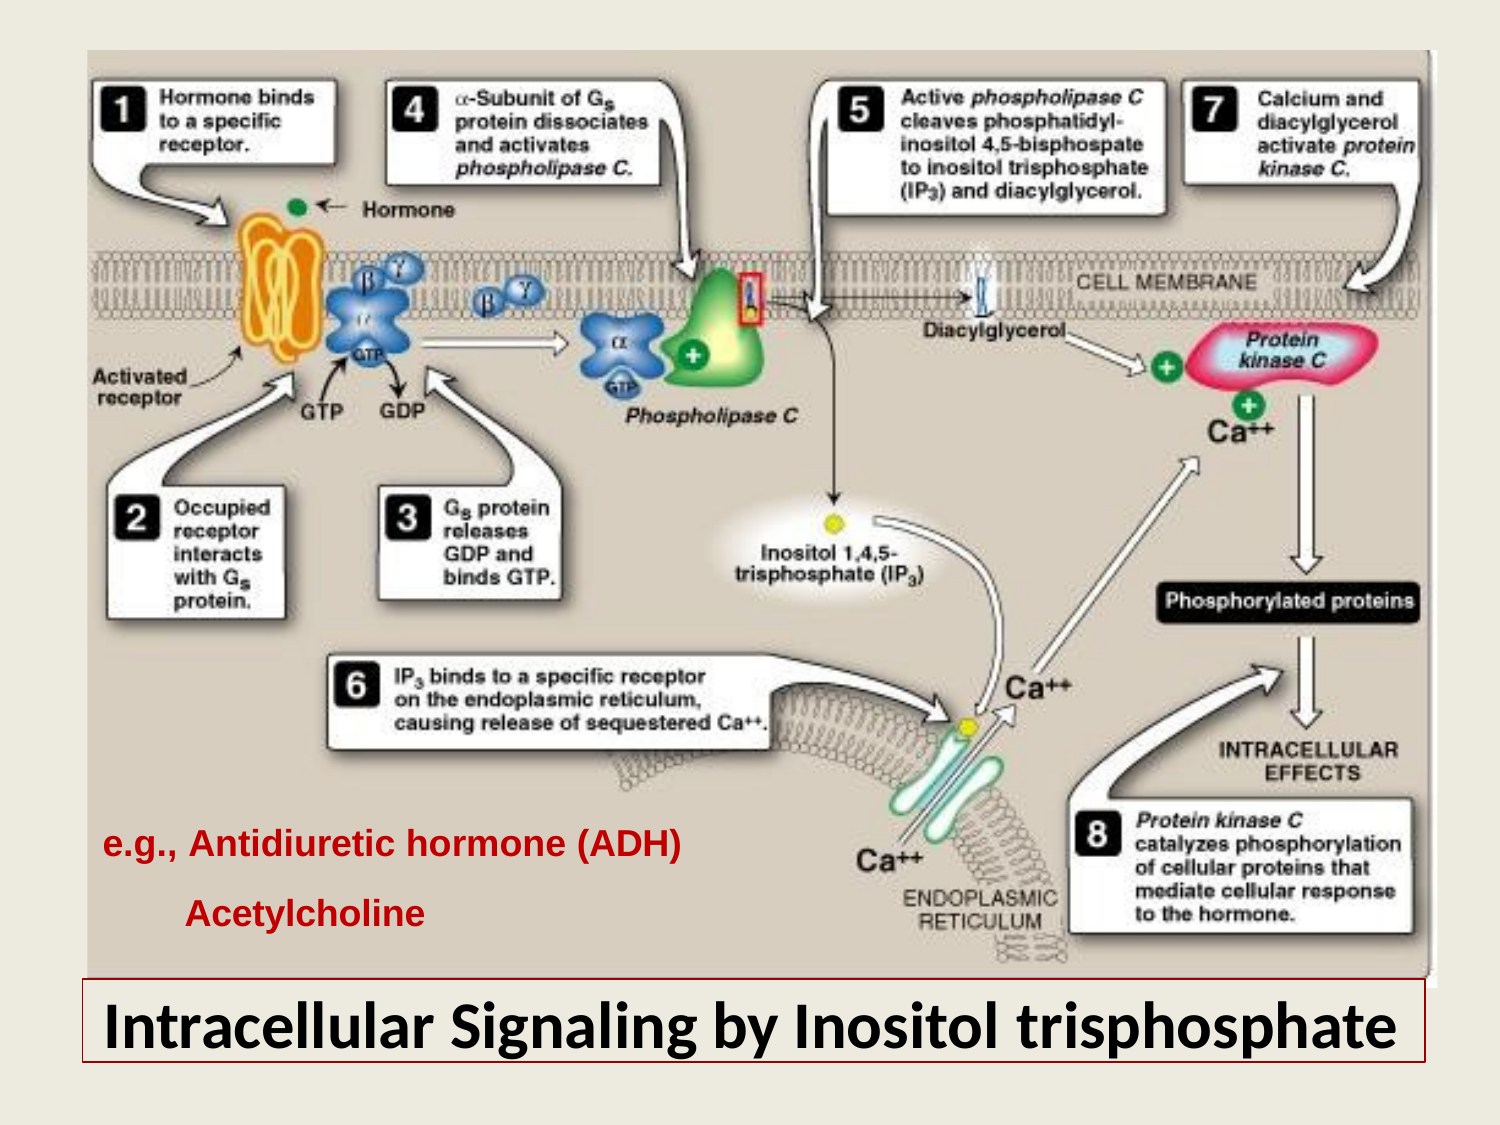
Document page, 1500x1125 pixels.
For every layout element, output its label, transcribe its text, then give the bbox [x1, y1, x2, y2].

text_box e.g., Antidiuretic hormone (ADH) Acetylcholine [100, 819, 684, 935]
text_box [87, 50, 1438, 988]
text_box Intracellular Signaling by Inositol trisphosphate [82, 979, 1426, 1063]
